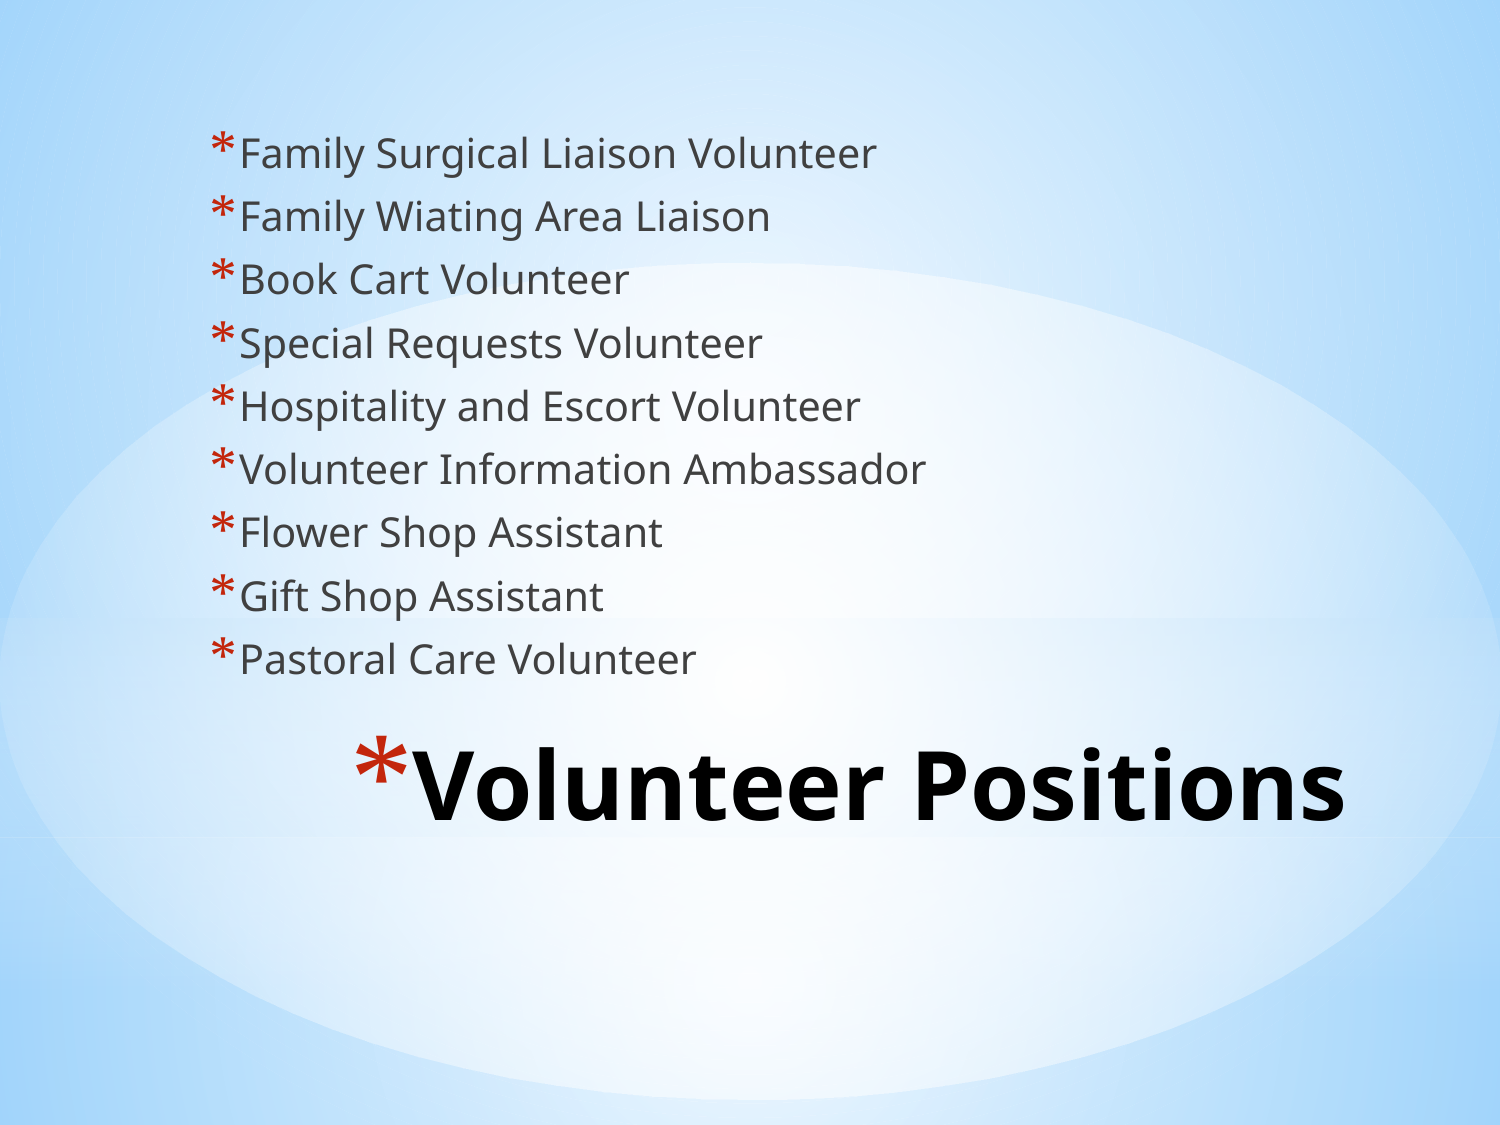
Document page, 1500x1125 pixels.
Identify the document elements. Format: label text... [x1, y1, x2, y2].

list Family Surgical Liaison Volunteer Family Wiating Area Liaison Book Cart Volunteer Special Requests Volunteer Hospitality and Escort Volunteer Volunteer Information Ambassador Flower Shop Assistant Gift Shop Assistant Pastoral Care Volunteer [187, 120, 1238, 690]
title Volunteer Positions [294, 717, 1363, 905]
